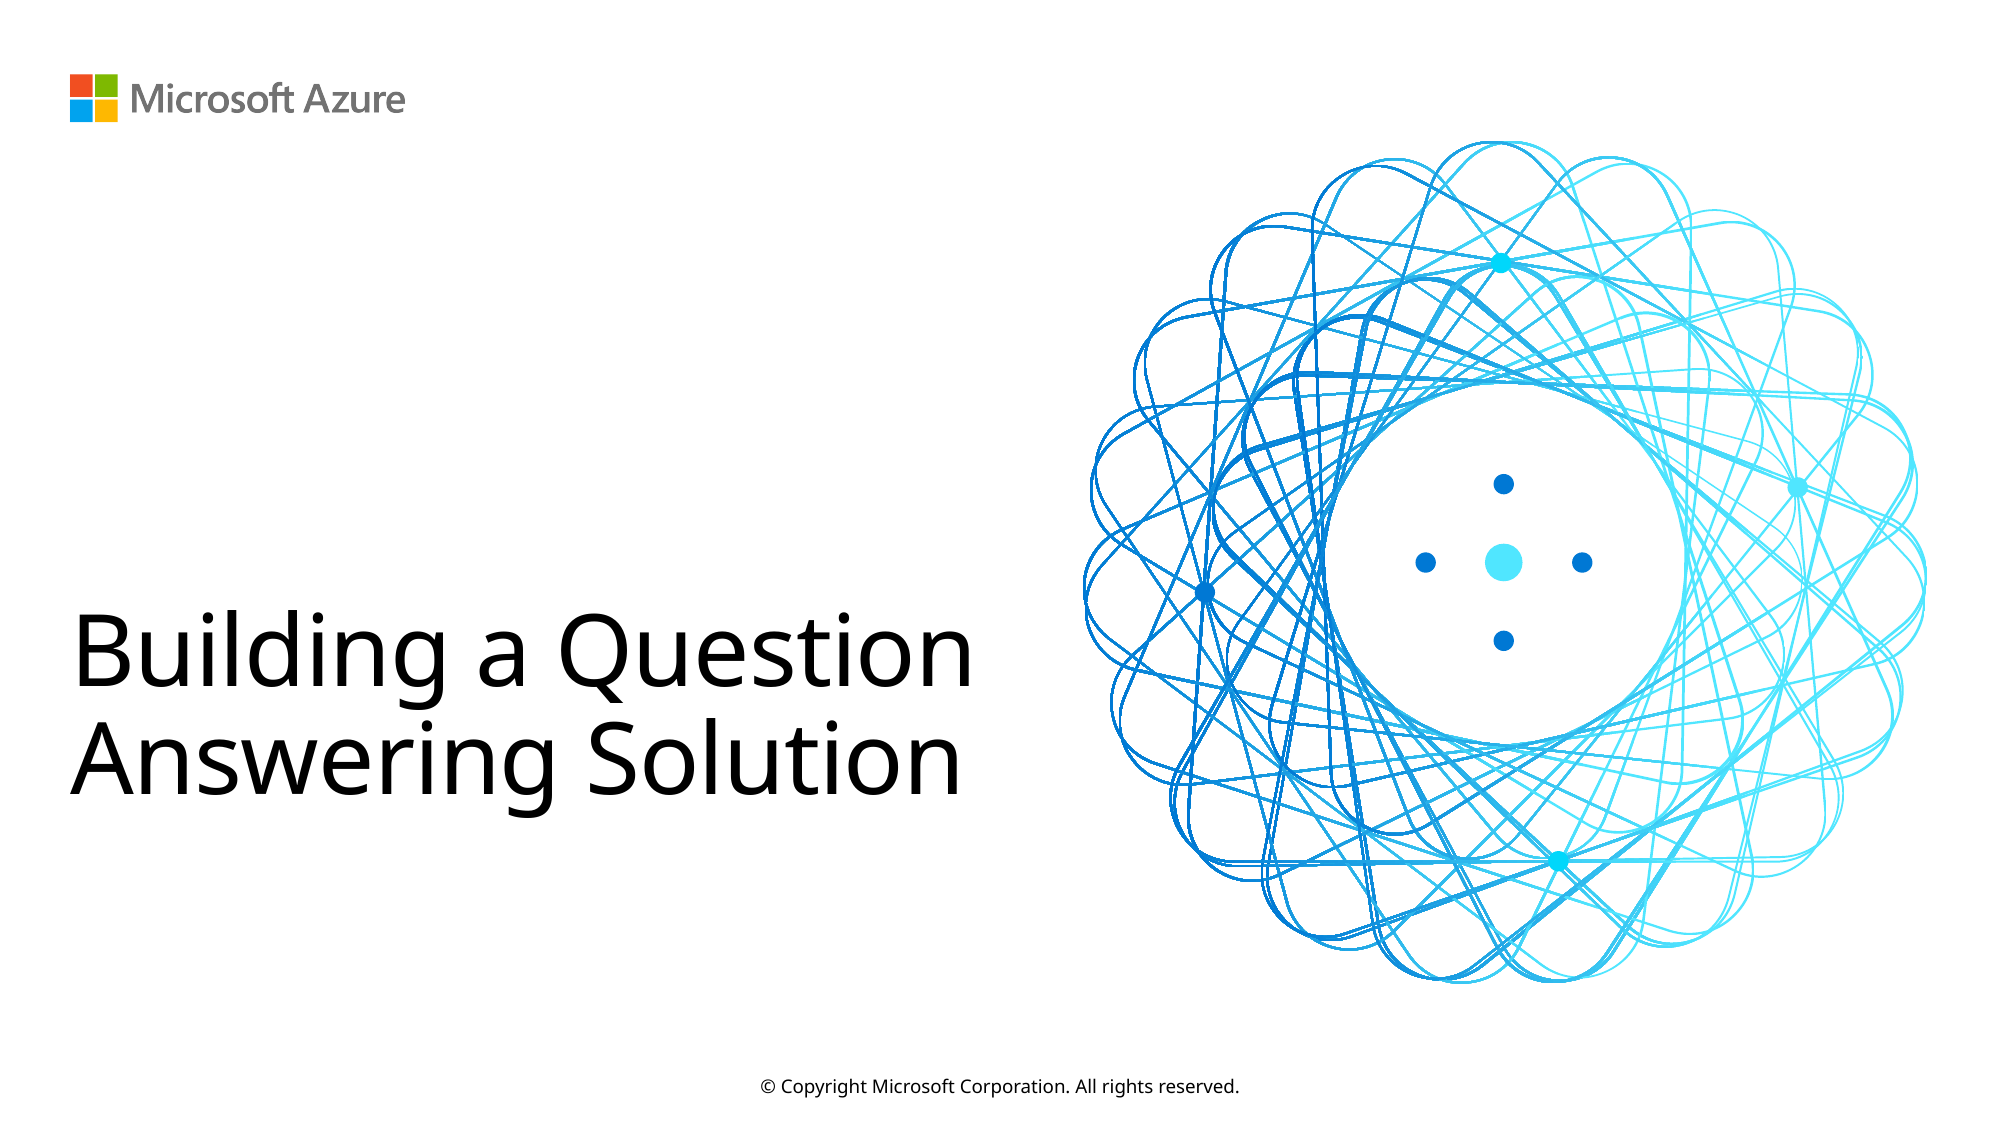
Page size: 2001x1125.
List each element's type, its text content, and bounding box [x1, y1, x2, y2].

picture [22, 26, 455, 170]
title Building a Question Answering Solution [70, 489, 1057, 847]
